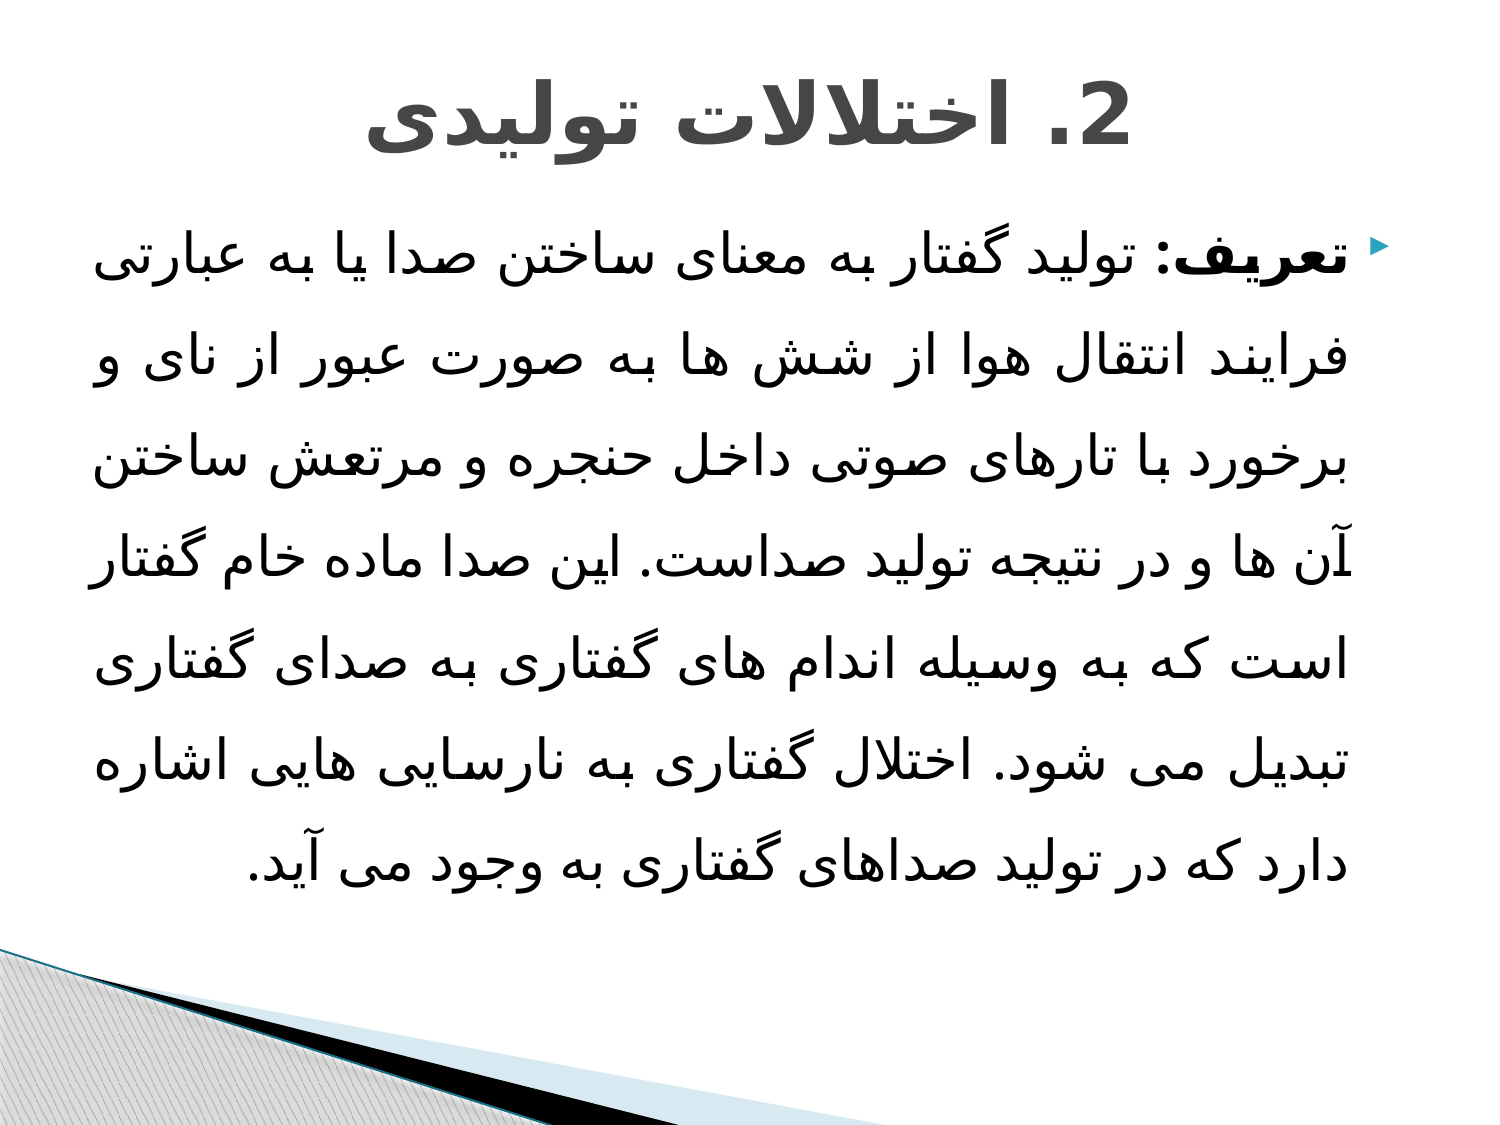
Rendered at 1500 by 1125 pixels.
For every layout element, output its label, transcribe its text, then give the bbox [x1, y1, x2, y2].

list تعریف: تولید گفتار به معنای ساختن صدا یا به عبارتی فرایند انتقال هوا از شش ها به صورت عبور از نای و برخورد با تارهای صوتی داخل حنجره و مرتعش ساختن آن ها و در نتیجه تولید صداست. این صدا ماده خام گفتار است که به وسیله اندام های گفتاری به صدای گفتاری تبدیل می شود. اختلال گفتاری به نارسایی هایی اشاره دارد که در تولید صداهای گفتاری به وجود می آید. [75, 176, 1425, 986]
title 2. اختلالات تولیدی [75, 45, 1425, 176]
